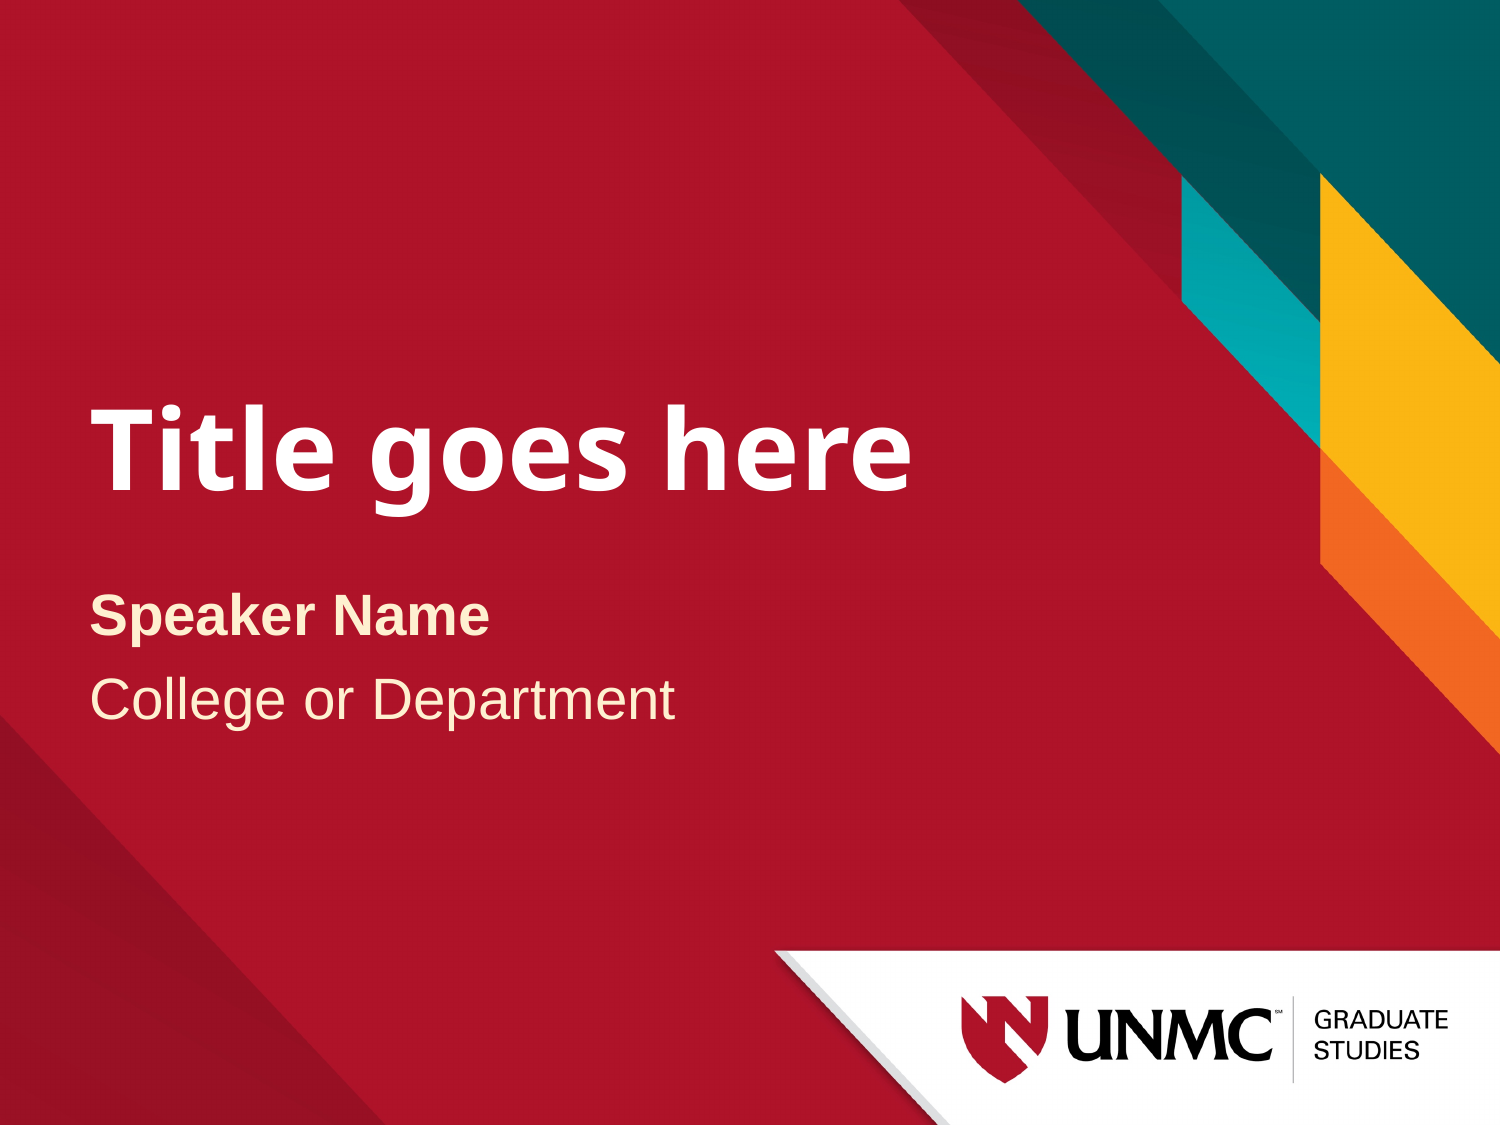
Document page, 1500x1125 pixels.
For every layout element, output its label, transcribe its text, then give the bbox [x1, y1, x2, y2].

picture [0, 0, 1500, 1125]
subtitle Speaker Name College or Department [74, 577, 1238, 861]
title Title goes here [74, 204, 1238, 512]
